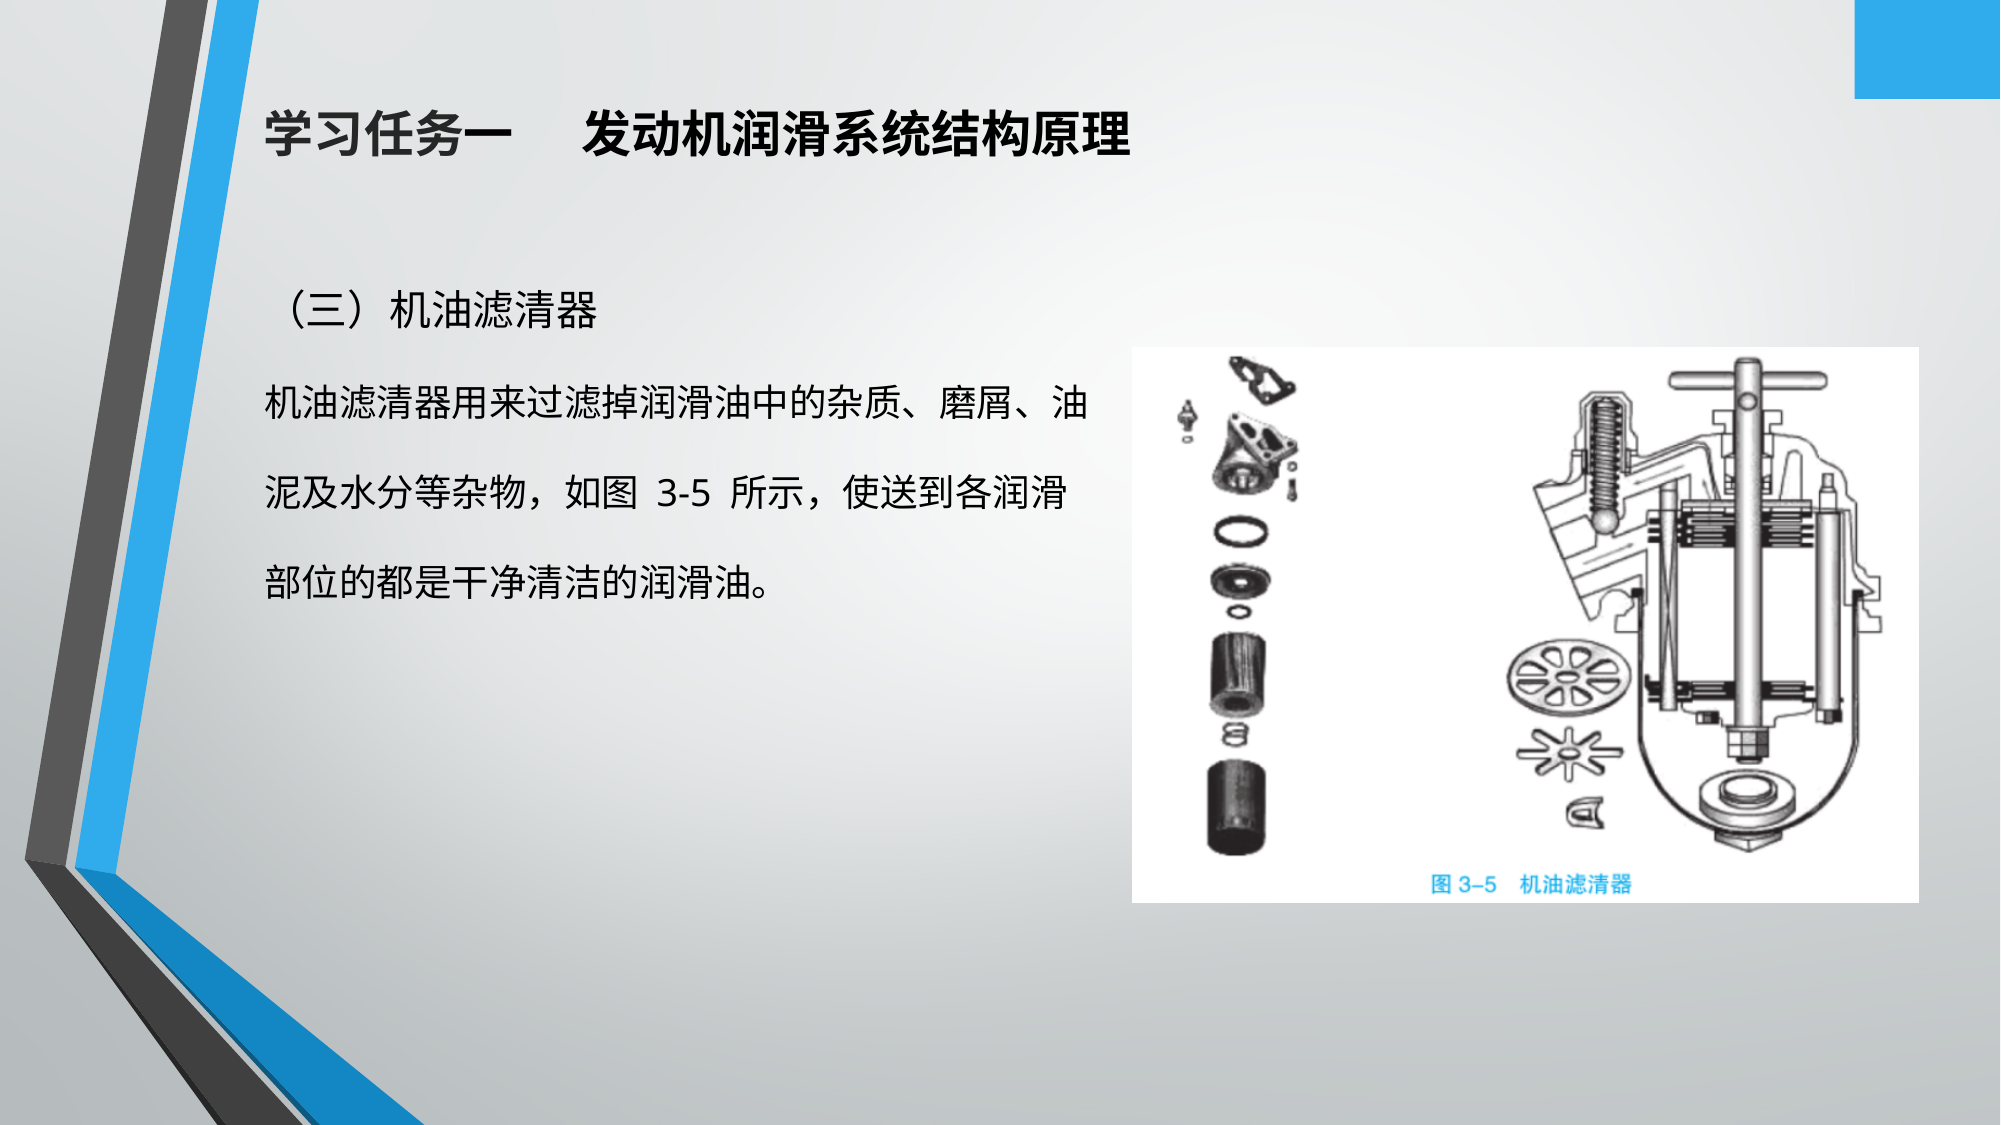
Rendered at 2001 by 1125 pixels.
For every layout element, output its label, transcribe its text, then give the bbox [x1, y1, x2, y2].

text_box （三）机油滤清器 机油滤清器用来过滤掉润滑油中的杂质、磨屑、油泥及水分等杂物，如图 3-5 所示，使送到各润滑部位的都是干净清洁的润滑油。 [249, 236, 1109, 781]
picture [1131, 347, 1919, 903]
text_box 学习任务一 发动机润滑系统结构原理 [249, 82, 1961, 214]
text_box [1853, 0, 2000, 100]
